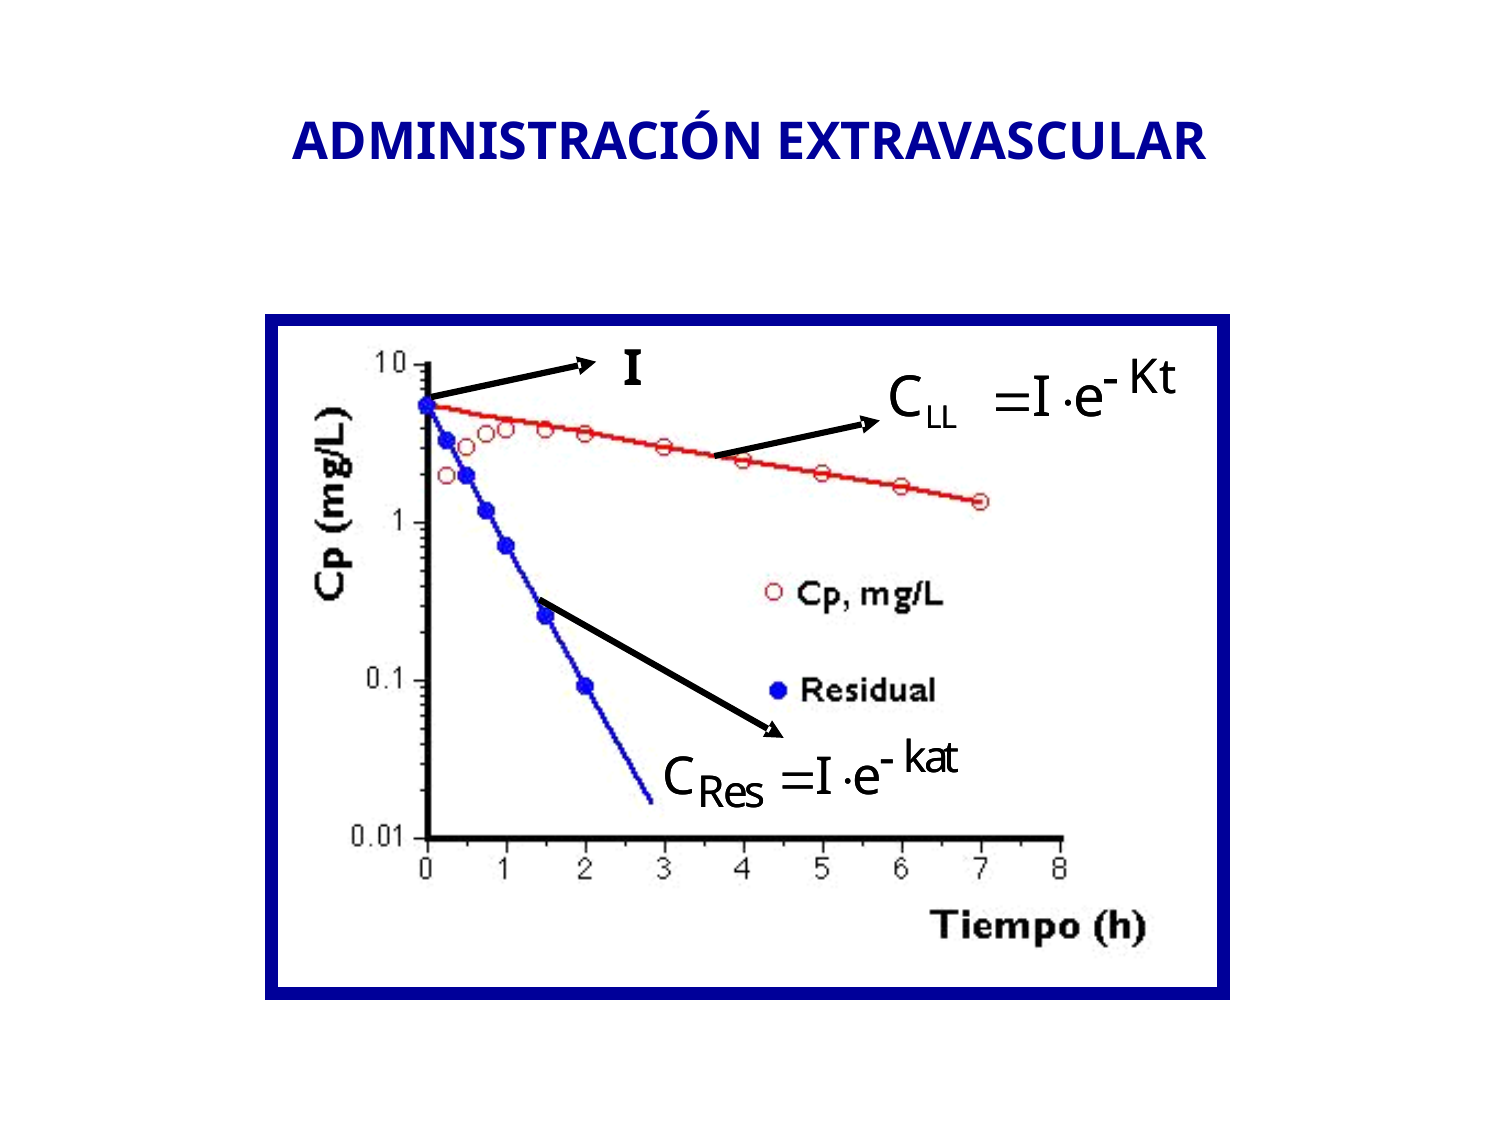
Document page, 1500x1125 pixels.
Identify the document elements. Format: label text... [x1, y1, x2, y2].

picture [277, 325, 1218, 988]
title ADMINISTRACIÓN EXTRAVASCULAR [74, 44, 1426, 233]
